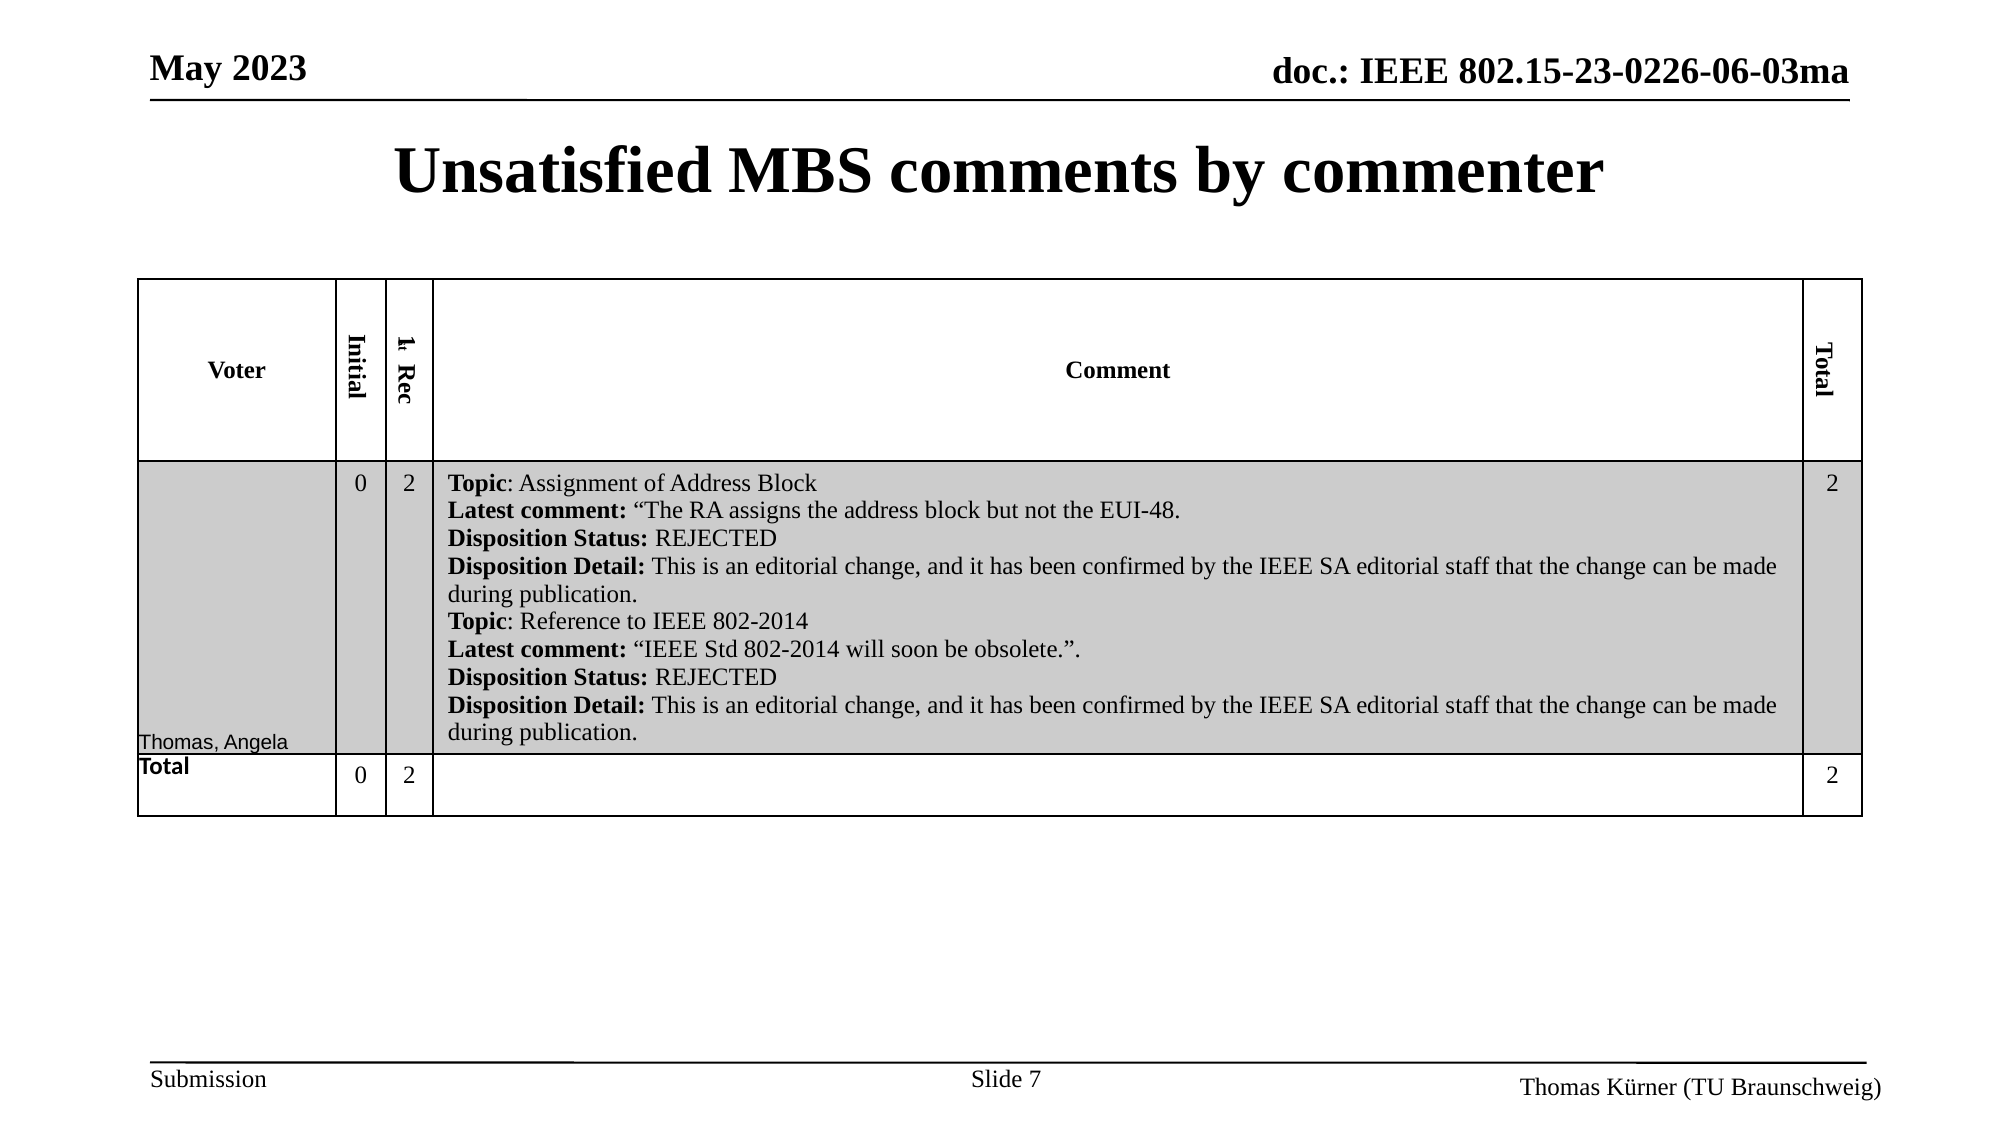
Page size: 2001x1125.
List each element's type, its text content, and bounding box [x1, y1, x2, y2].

slide_number Slide 7 [962, 1061, 1050, 1093]
table_cell 0 [337, 462, 385, 753]
table_cell 2 [387, 462, 432, 753]
table_cell 2 [1804, 755, 1861, 815]
table_cell 2 [1804, 462, 1861, 753]
table_header Comment [434, 280, 1802, 460]
table_header Initial [337, 280, 385, 460]
table_cell Topic: Assignment of Address Block Latest comment: “The RA assigns the address block but not the EUI-48. Disposition Status: REJECTED Disposition Detail: This is an editorial change, and it has been confirmed by the IEEE SA editorial staff that the change can be made during publication. Topic: Reference to IEEE 802-2014 Latest comment: “IEEE Std 802-2014 will soon be obsolete.”. Disposition Status: REJECTED Disposition Detail: This is an editorial change, and it has been confirmed by the IEEE SA editorial staff that the change can be made during publication. [434, 462, 1802, 753]
title Unsatisfied MBS comments by commenter [302, 101, 1698, 230]
table_header Voter [139, 280, 335, 460]
table_cell 0 [337, 755, 385, 815]
table_header 1st Rec [387, 280, 432, 460]
table_cell Thomas, Angela [139, 462, 335, 753]
table_header Total [1804, 280, 1861, 460]
table_cell 2 [387, 755, 432, 815]
table_cell [434, 755, 1802, 815]
table_cell Total [139, 755, 335, 815]
